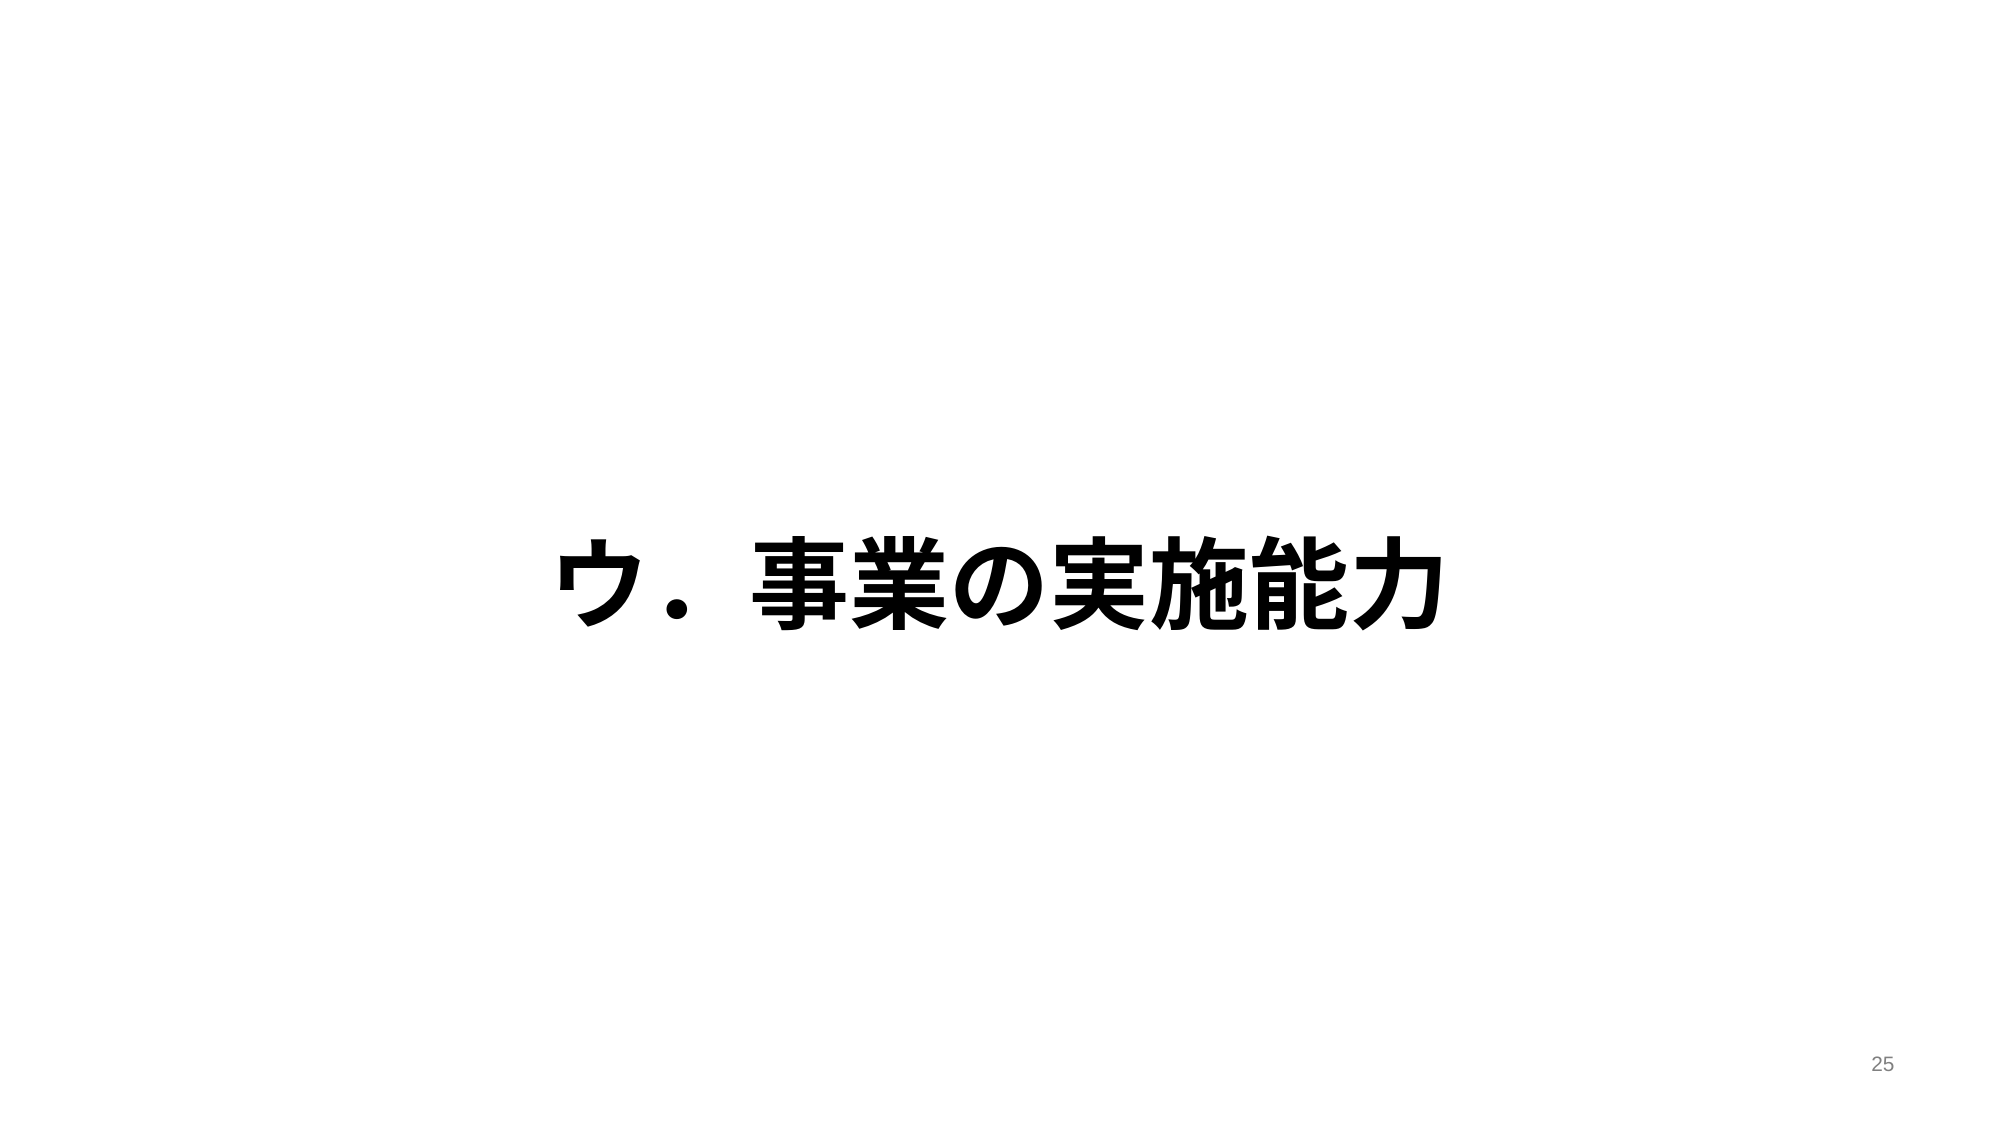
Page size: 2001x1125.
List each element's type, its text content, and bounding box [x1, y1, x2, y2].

title ウ．事業の実施能力 [103, 535, 1897, 645]
